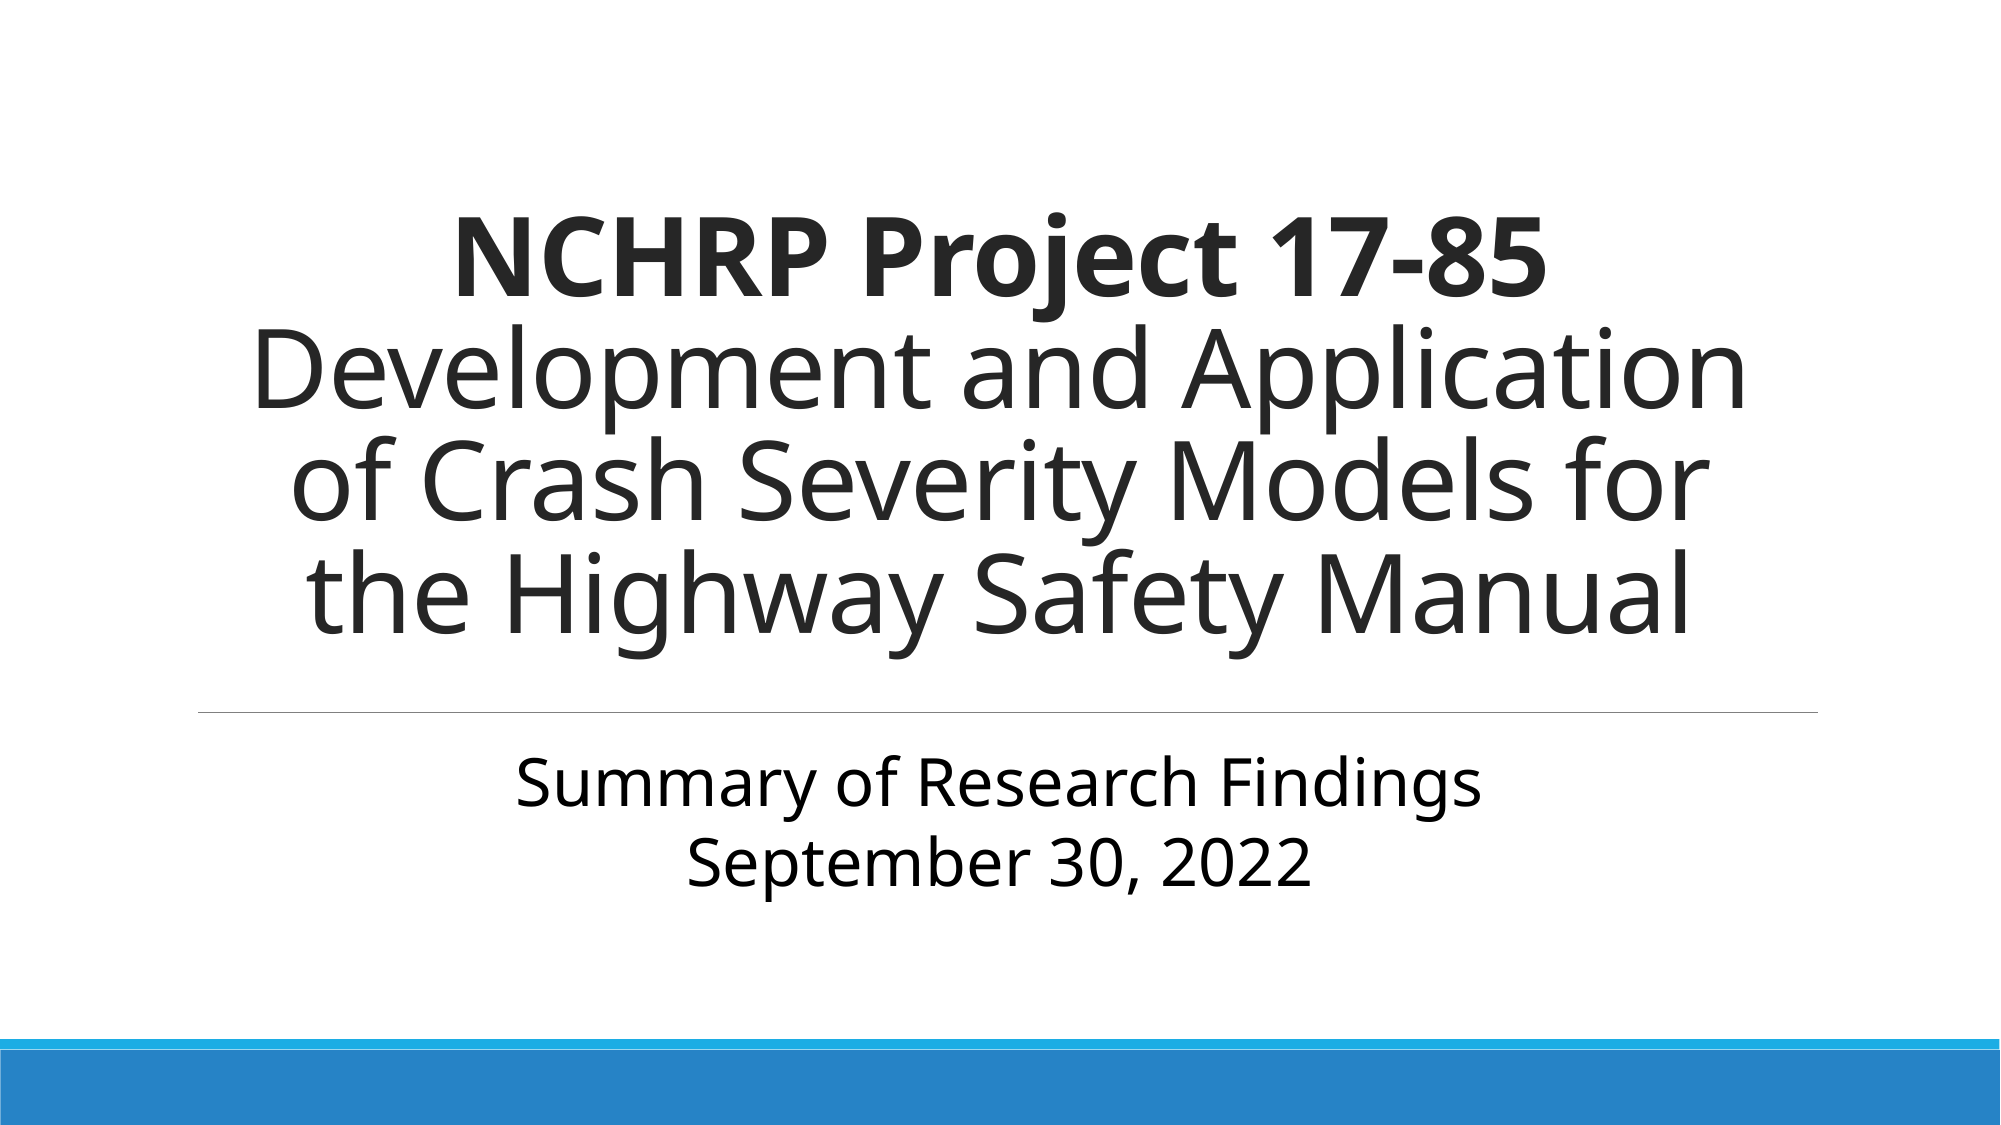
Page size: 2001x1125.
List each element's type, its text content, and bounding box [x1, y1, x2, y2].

text_box Summary of Research Findings September 30, 2022 [231, 732, 1769, 907]
title NCHRP Project 17-85 Development and Application of Crash Severity Models for the Highway Safety Manual [231, 162, 1769, 664]
